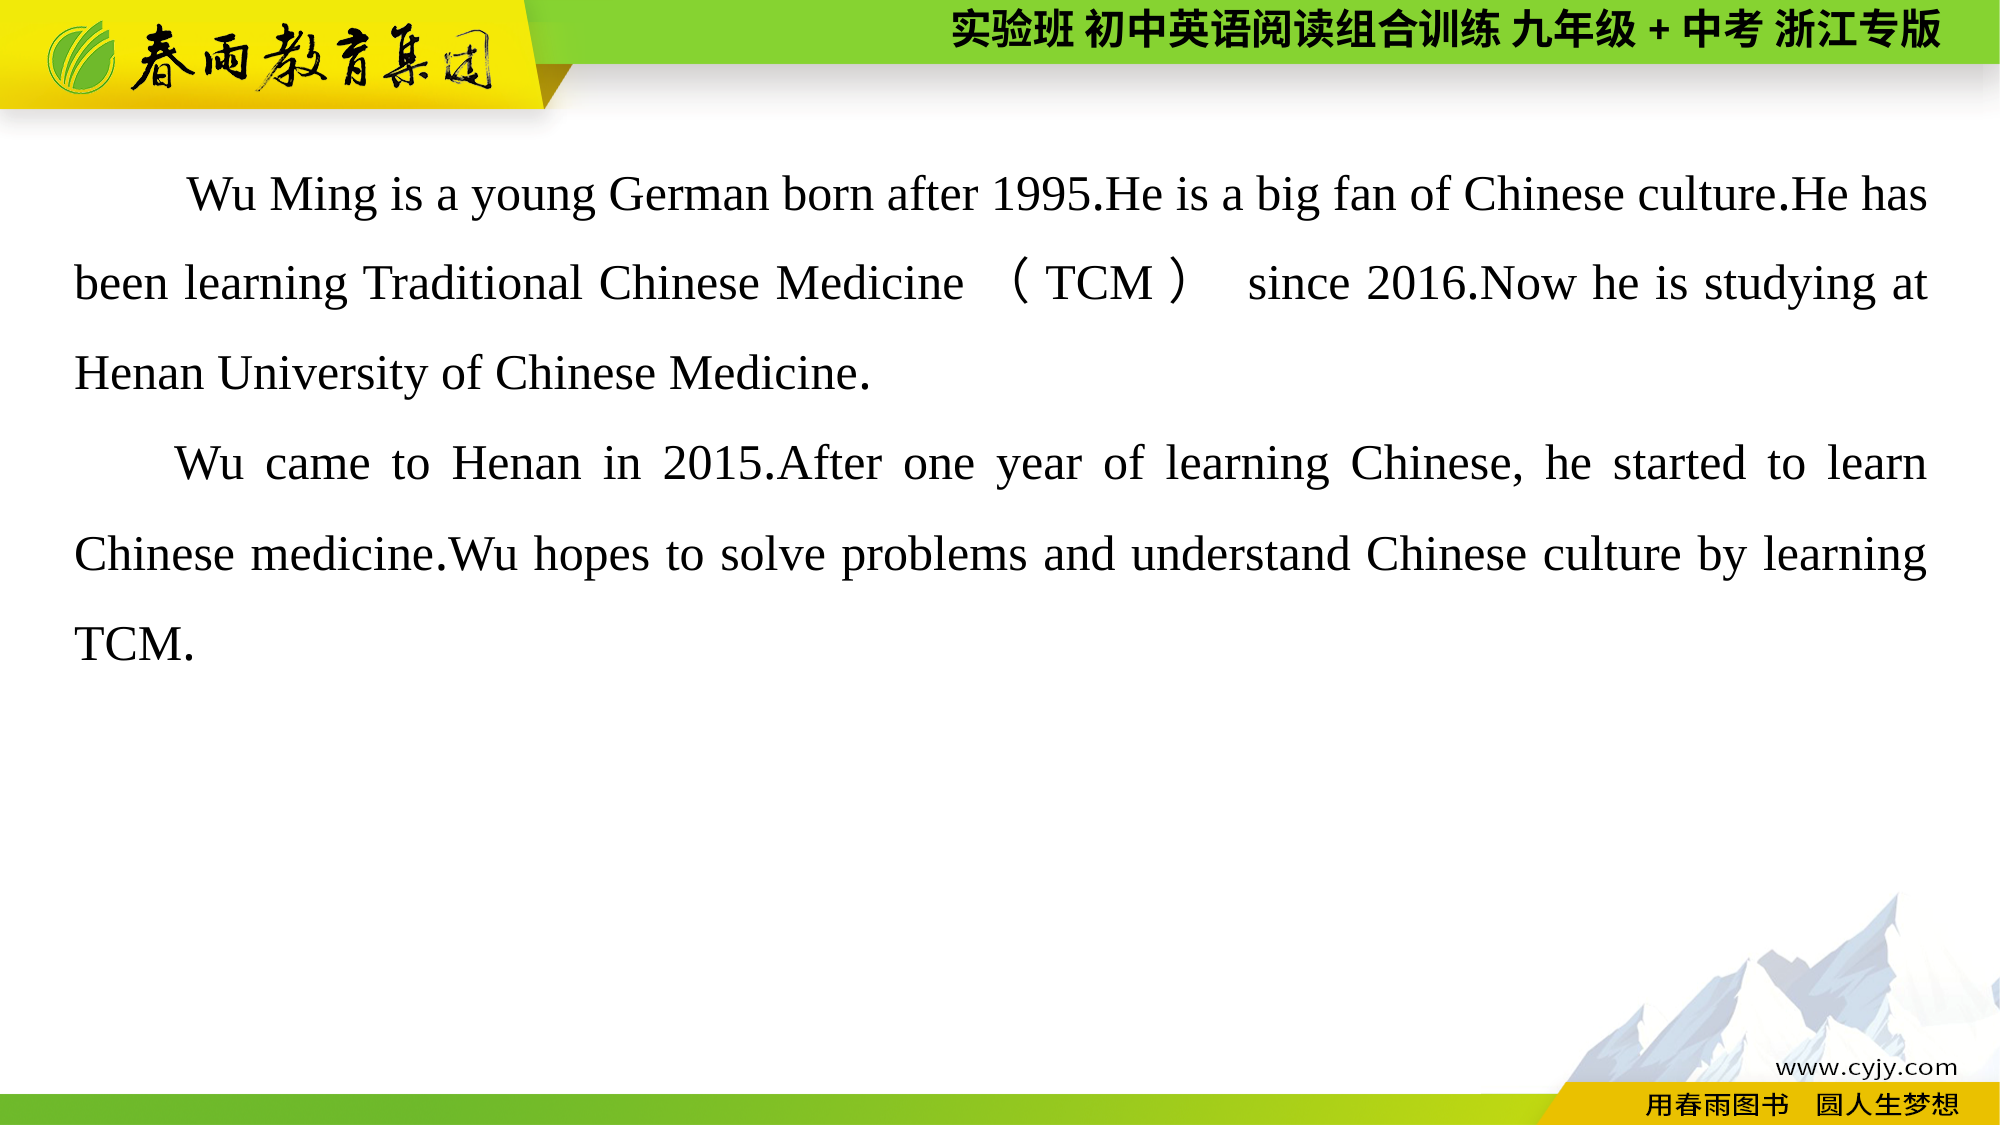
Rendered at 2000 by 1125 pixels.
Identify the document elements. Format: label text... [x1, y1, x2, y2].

picture [0, 0, 2000, 1125]
list Wu Ming is a young German born after 1995.He is a big fan of Chinese culture.He has been learning Traditional Chinese Medicine（TCM） since 2016.Now he is studying at Henan University of Chinese Medicine. Wu came to Henan in 2015.After one year of learning Chinese, he started to learn Chinese medicine.Wu hopes to solve problems and understand Chinese culture by learning TCM. [59, 122, 1944, 683]
